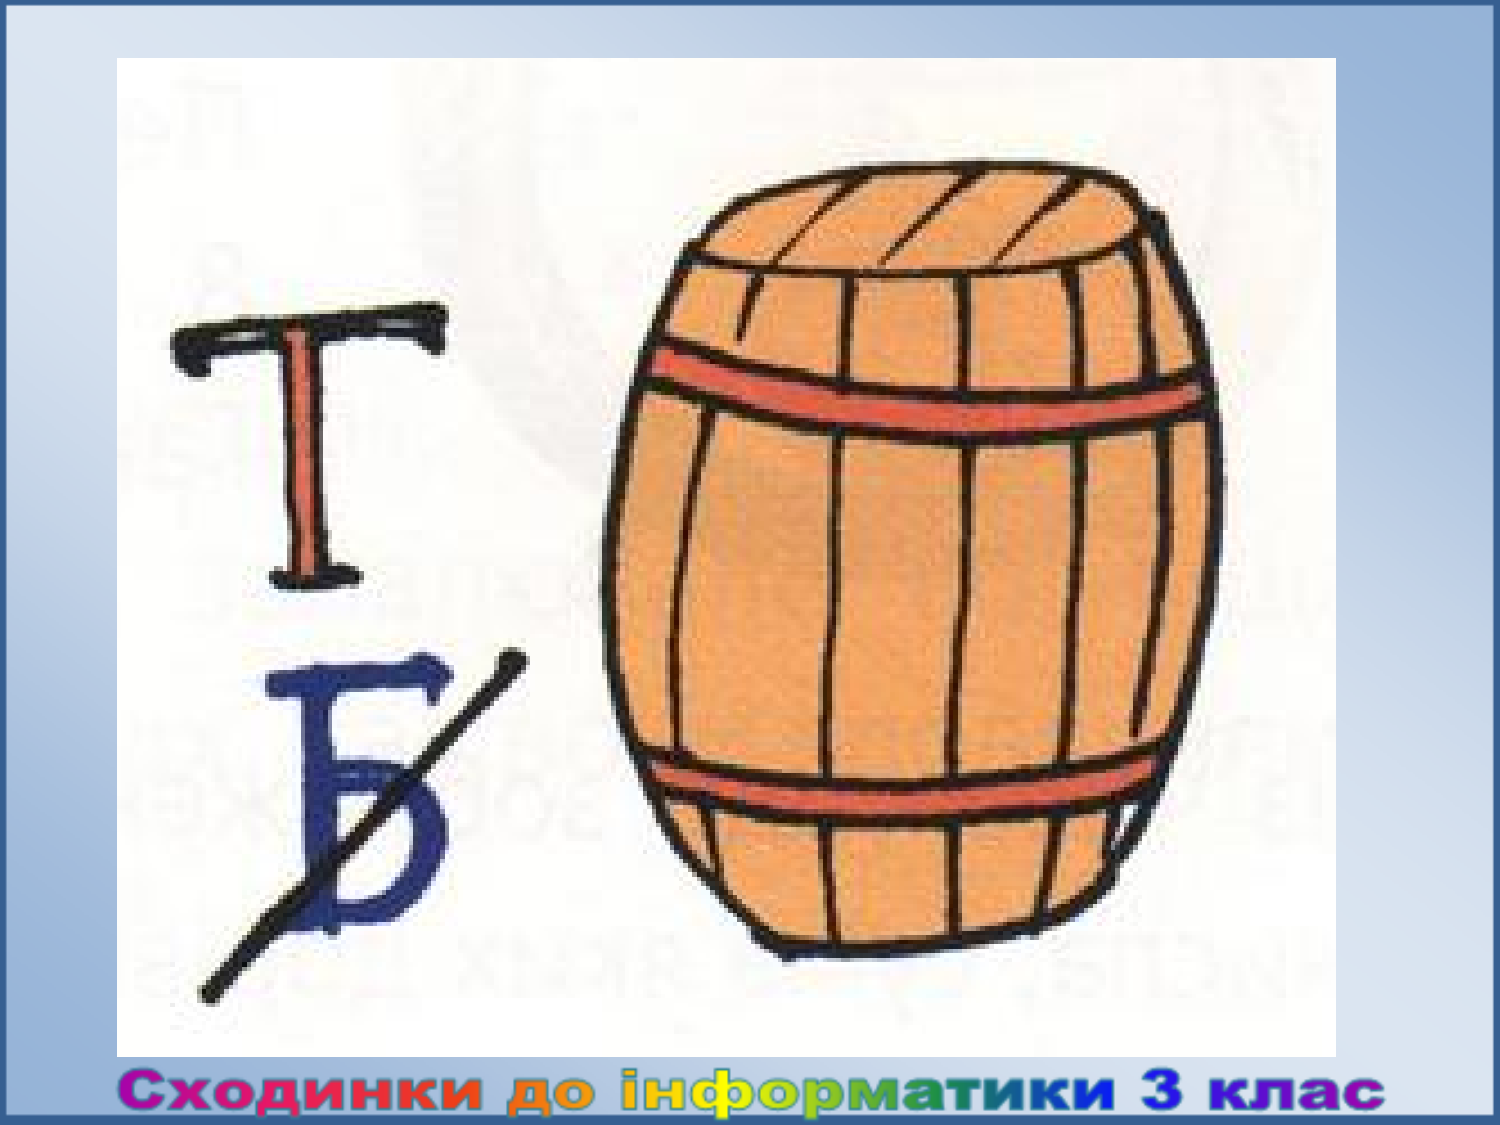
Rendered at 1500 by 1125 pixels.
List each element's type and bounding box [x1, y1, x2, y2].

list [116, 58, 1337, 1058]
picture [0, 0, 1500, 1125]
